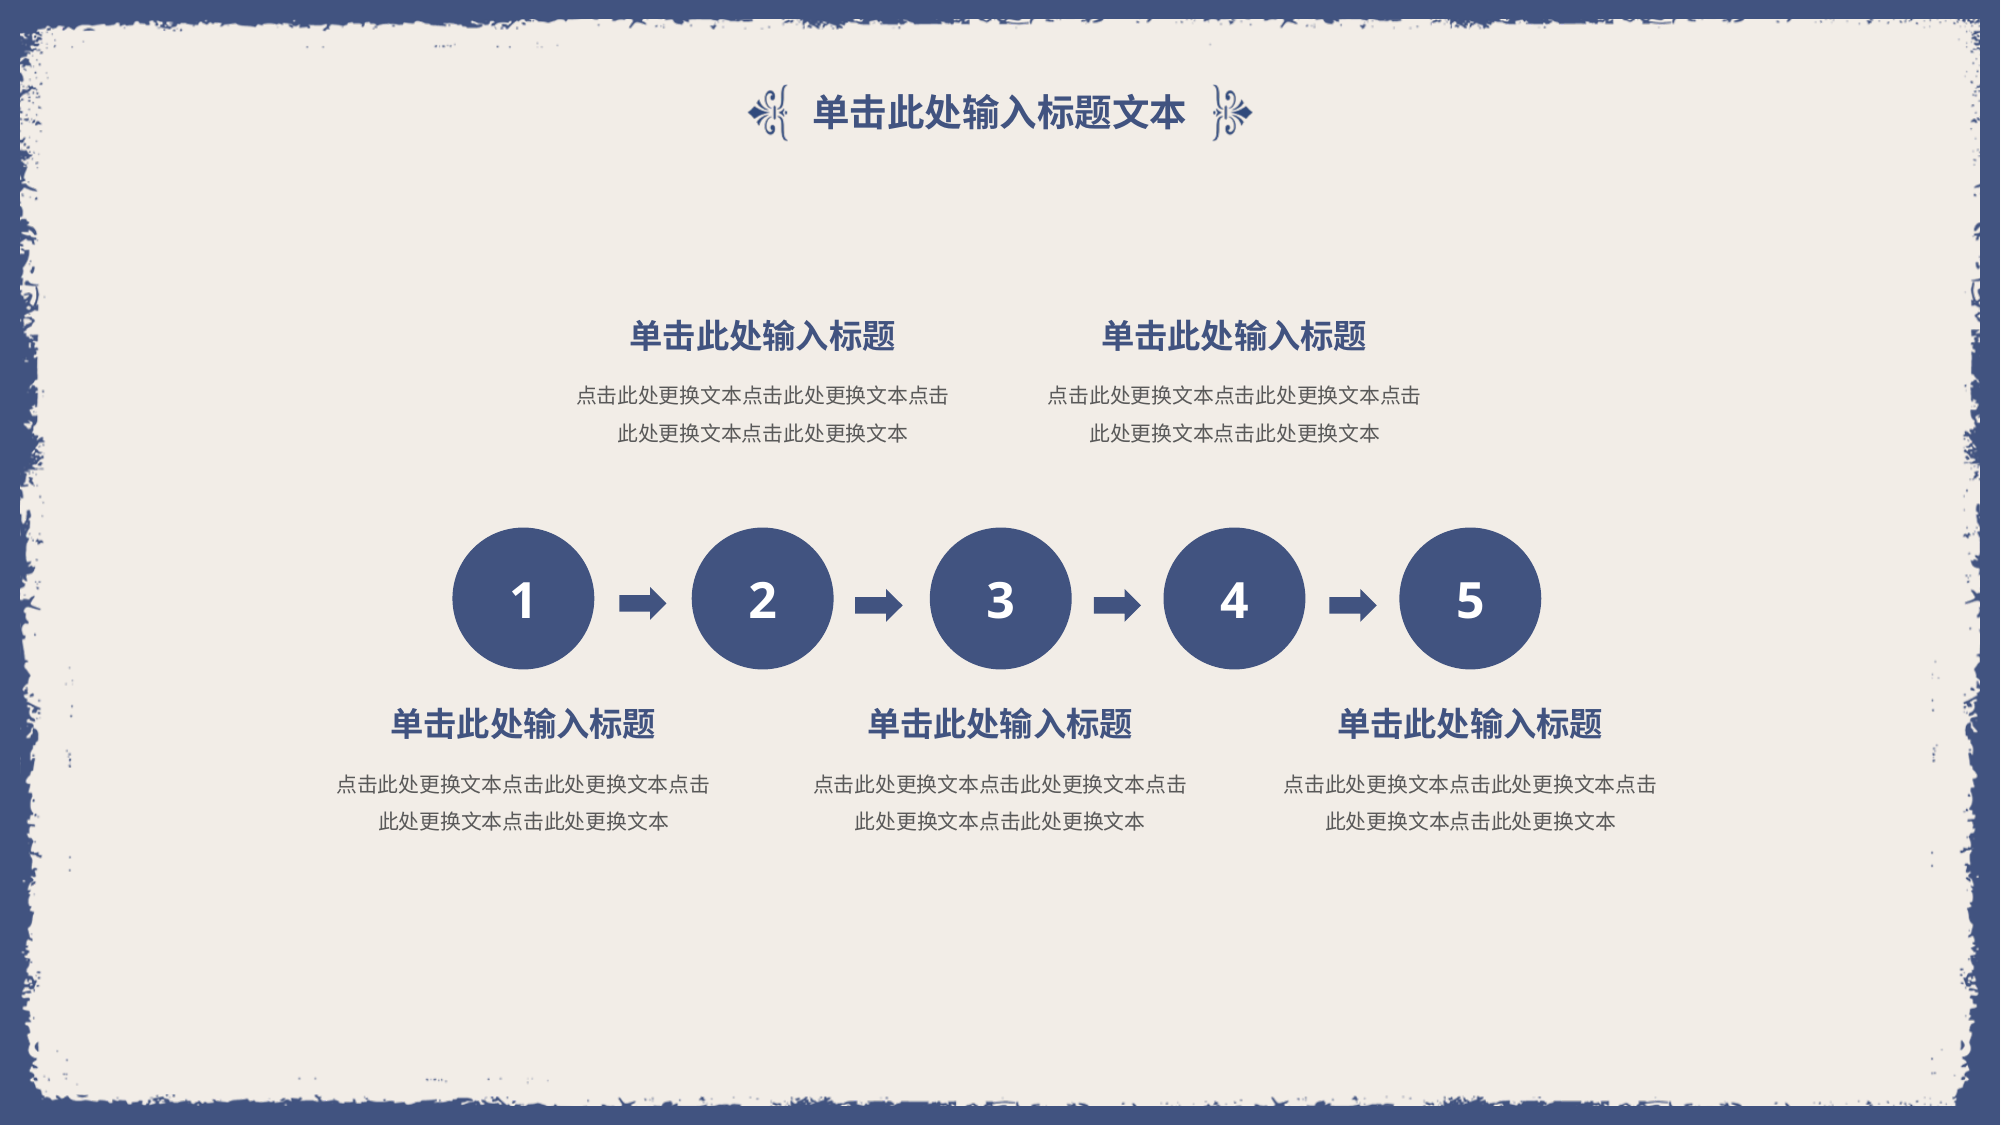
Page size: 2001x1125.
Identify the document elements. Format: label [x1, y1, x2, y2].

picture [1204, 93, 1262, 134]
text_box [0, 6, 2000, 1119]
picture [738, 93, 796, 134]
